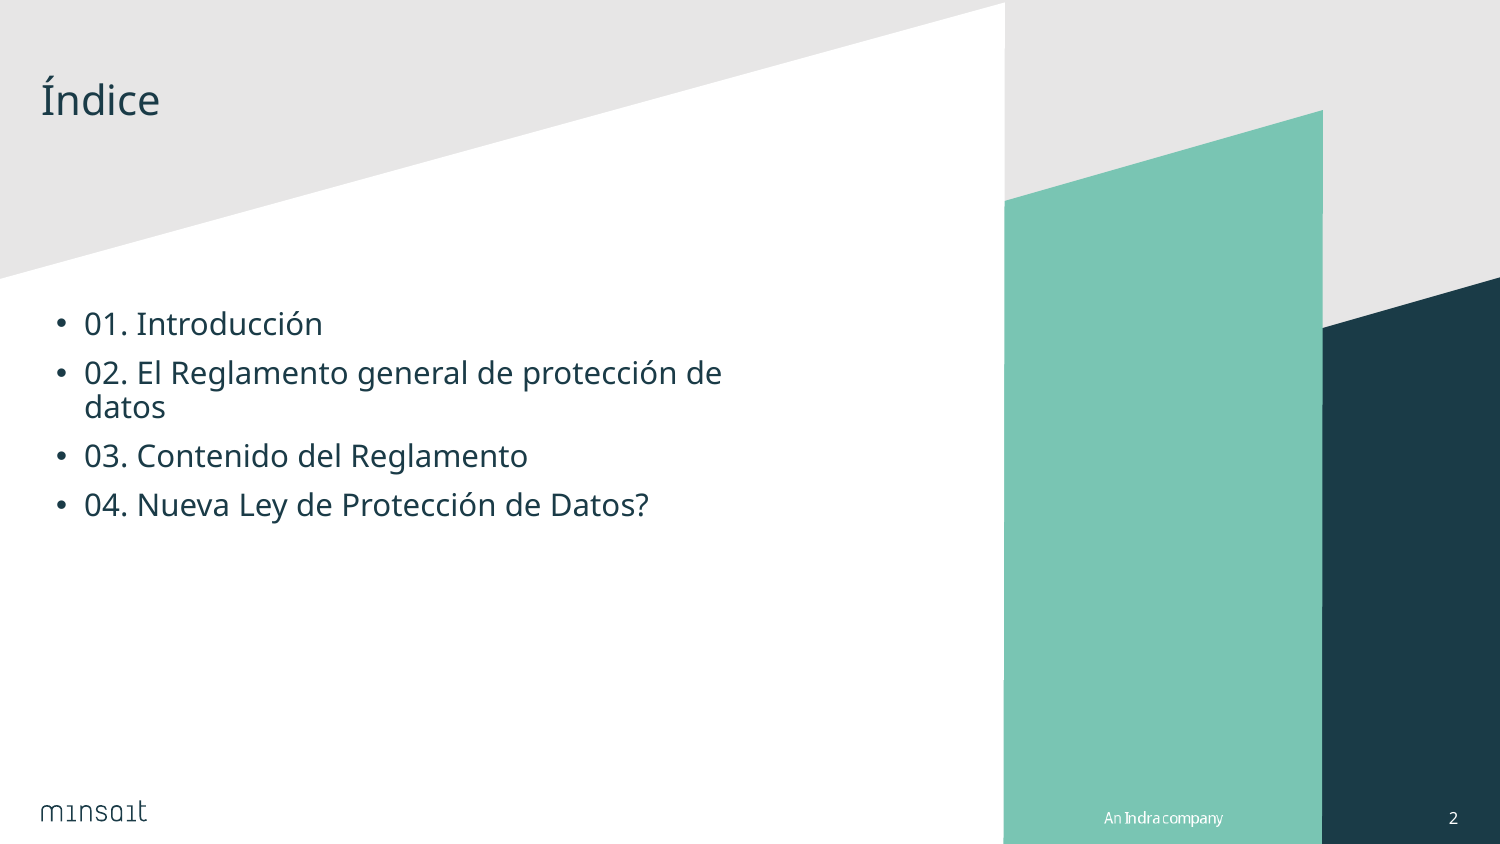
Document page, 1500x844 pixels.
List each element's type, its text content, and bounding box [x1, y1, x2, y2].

title Índice [41, 79, 1397, 186]
list 01. Introducción 02. El Reglamento general de protección de datos 03. Contenido del Reglamento 04. Nueva Ley de Protección de Datos? [41, 300, 821, 741]
